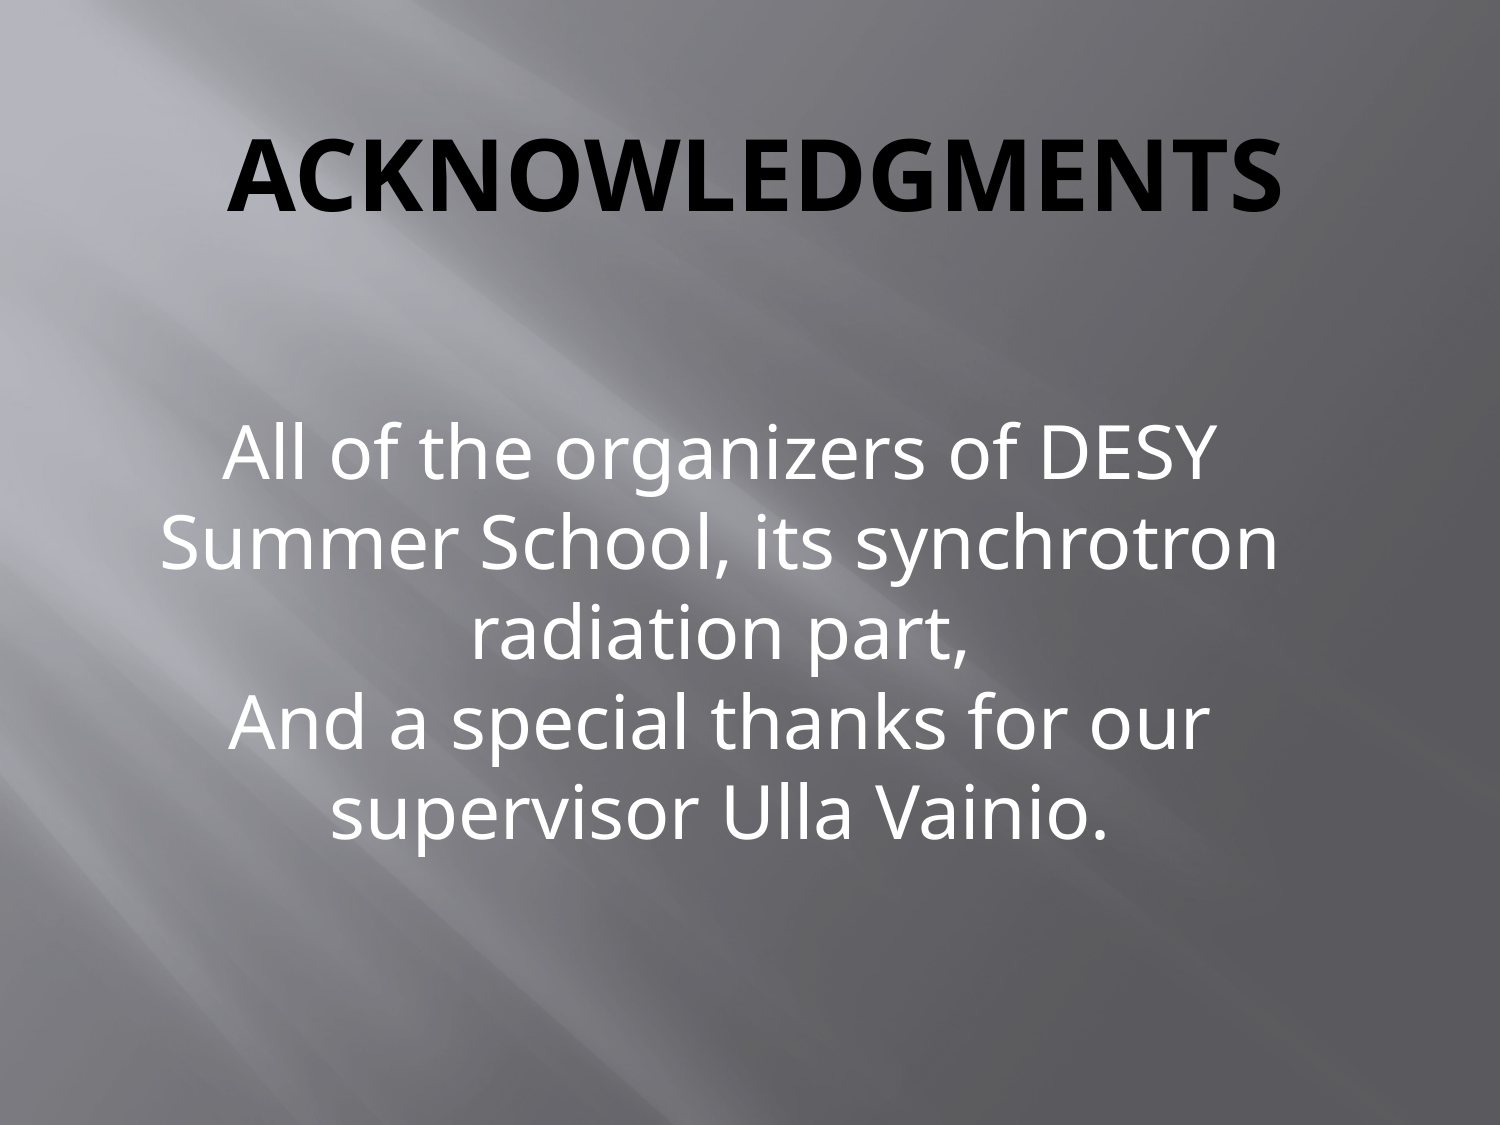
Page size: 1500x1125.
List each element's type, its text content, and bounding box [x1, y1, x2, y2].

title Acknowledgments [80, 78, 1431, 232]
text_box All of the organizers of DESY Summer School, its synchrotron radiation part, And a special thanks for our supervisor Ulla Vainio. [135, 397, 1306, 862]
